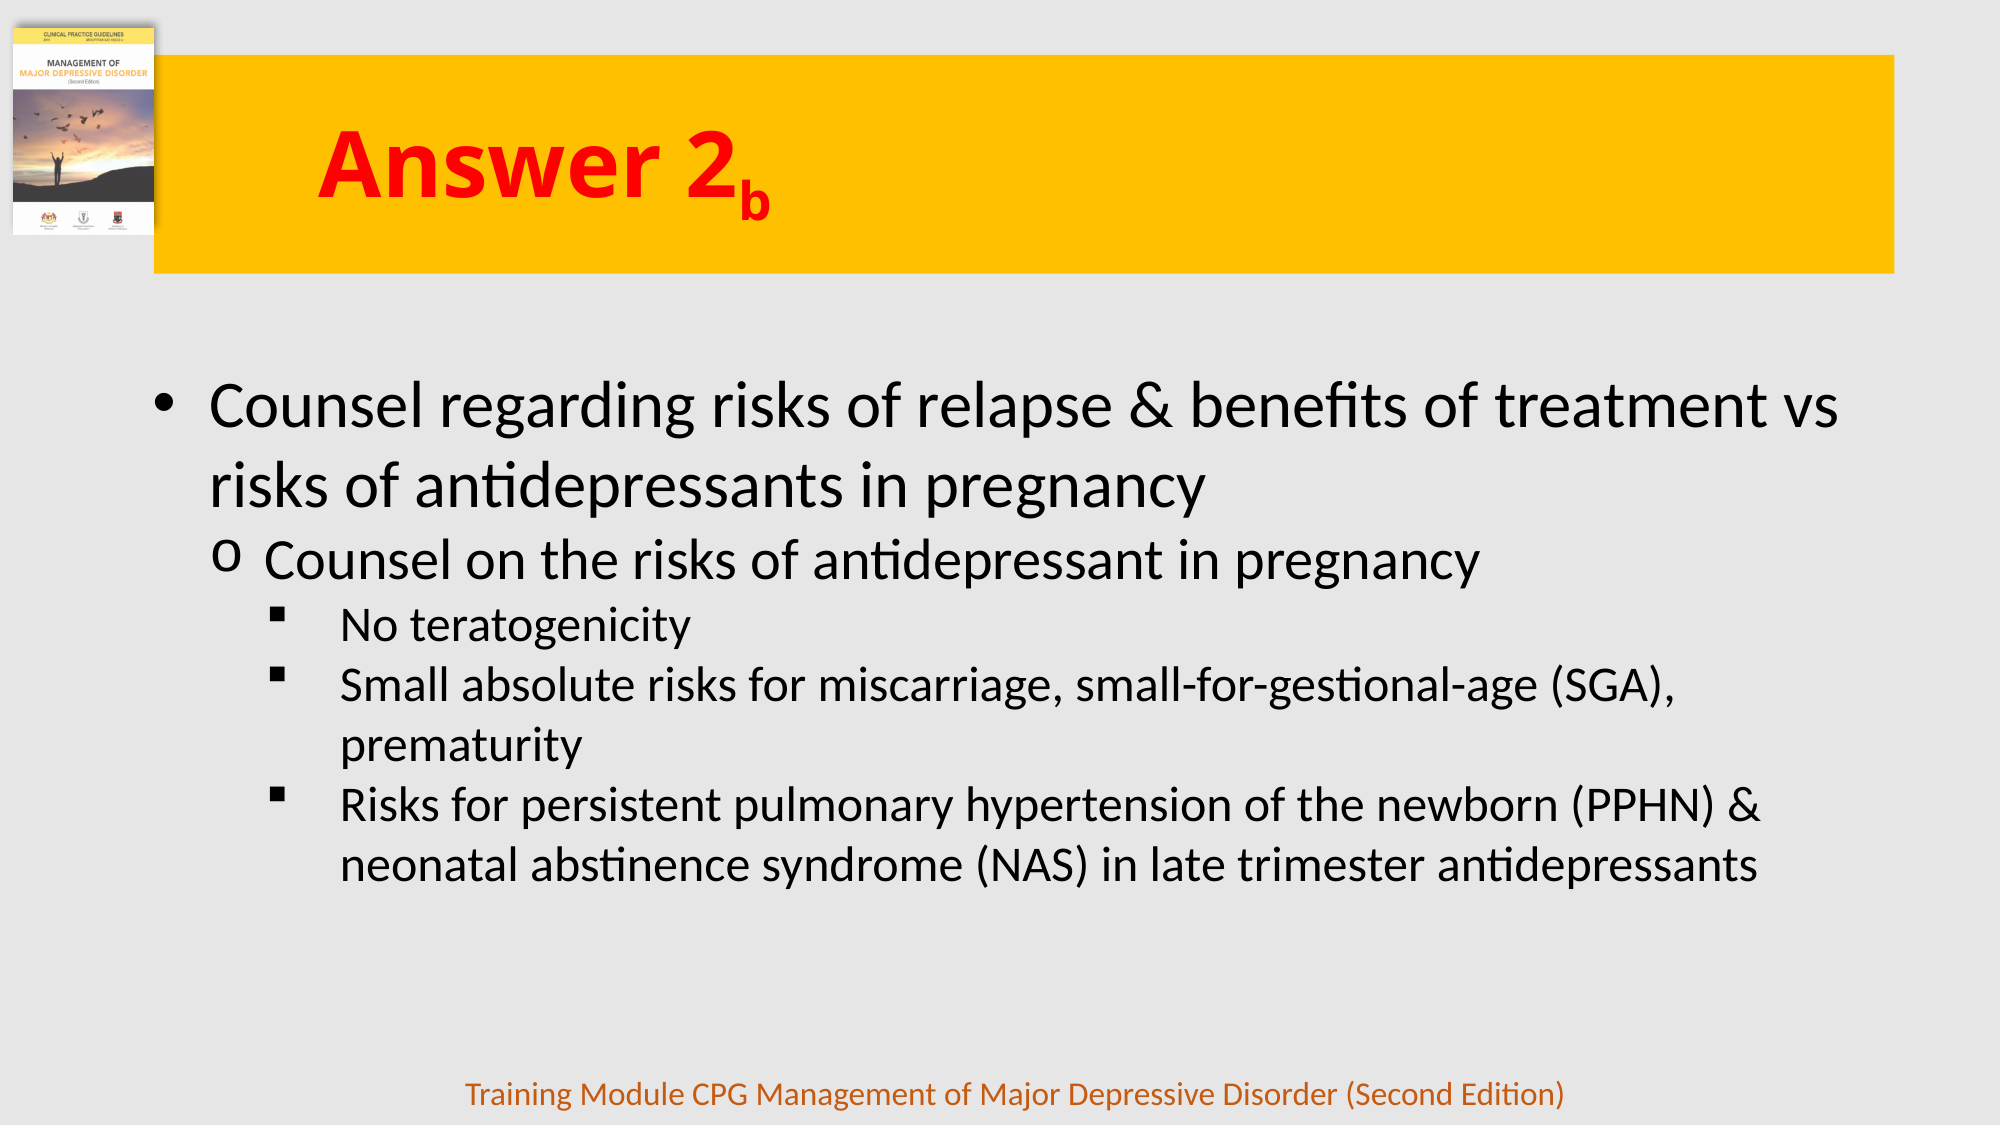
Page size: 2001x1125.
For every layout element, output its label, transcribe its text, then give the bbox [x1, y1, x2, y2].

text_box Training Module CPG Management of Major Depressive Disorder (Second Edition) [450, 1065, 1832, 1120]
title Answer 2b [153, 54, 1895, 274]
list Counsel regarding risks of relapse & benefits of treatment vs risks of antidepressants in pregnancy Counsel on the risks of antidepressant in pregnancy No teratogenicity Small absolute risks for miscarriage, small-for-gestional-age (SGA), prematurity Risks for persistent pulmonary hypertension of the newborn (PPHN) & neonatal abstinence syndrome (NAS) in late trimester antidepressants [137, 273, 1863, 1070]
picture [13, 28, 154, 235]
